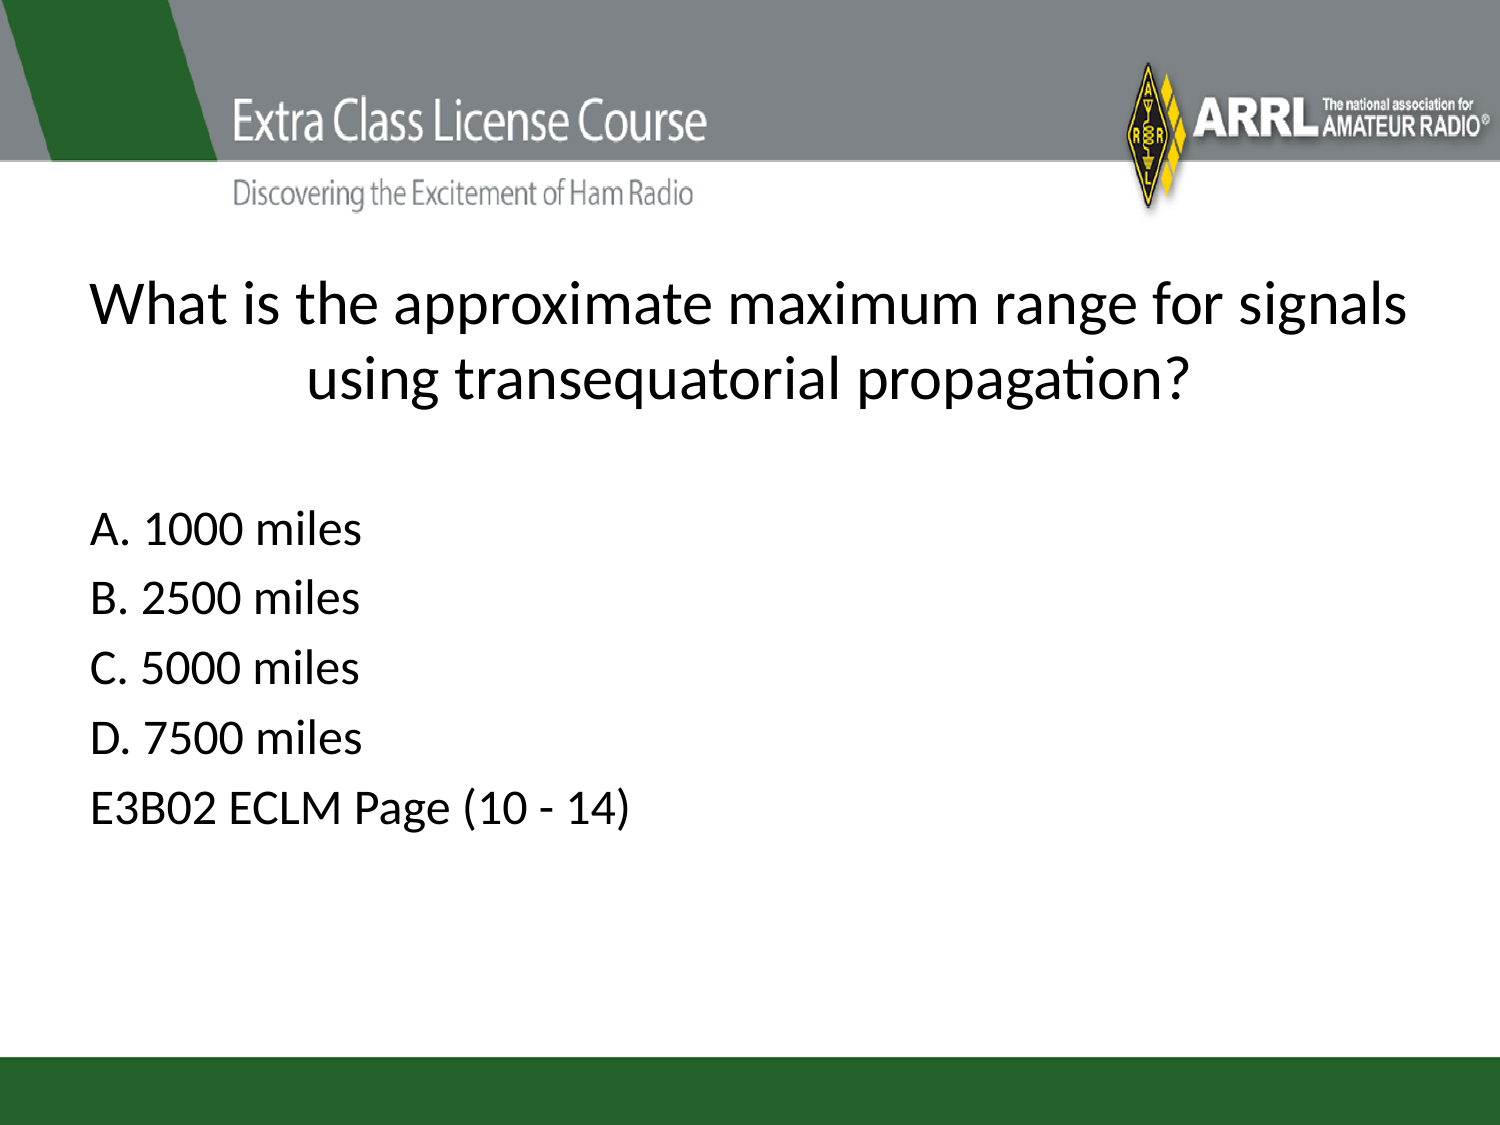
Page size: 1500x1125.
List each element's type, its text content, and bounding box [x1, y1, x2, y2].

picture [0, 0, 1500, 1125]
list A. 1000 miles B. 2500 miles C. 5000 miles D. 7500 miles E3B02 ECLM Page (10 - 14) [75, 487, 1425, 1005]
title What is the approximate maximum range for signals using transequatorial propagation? [75, 254, 1425, 435]
